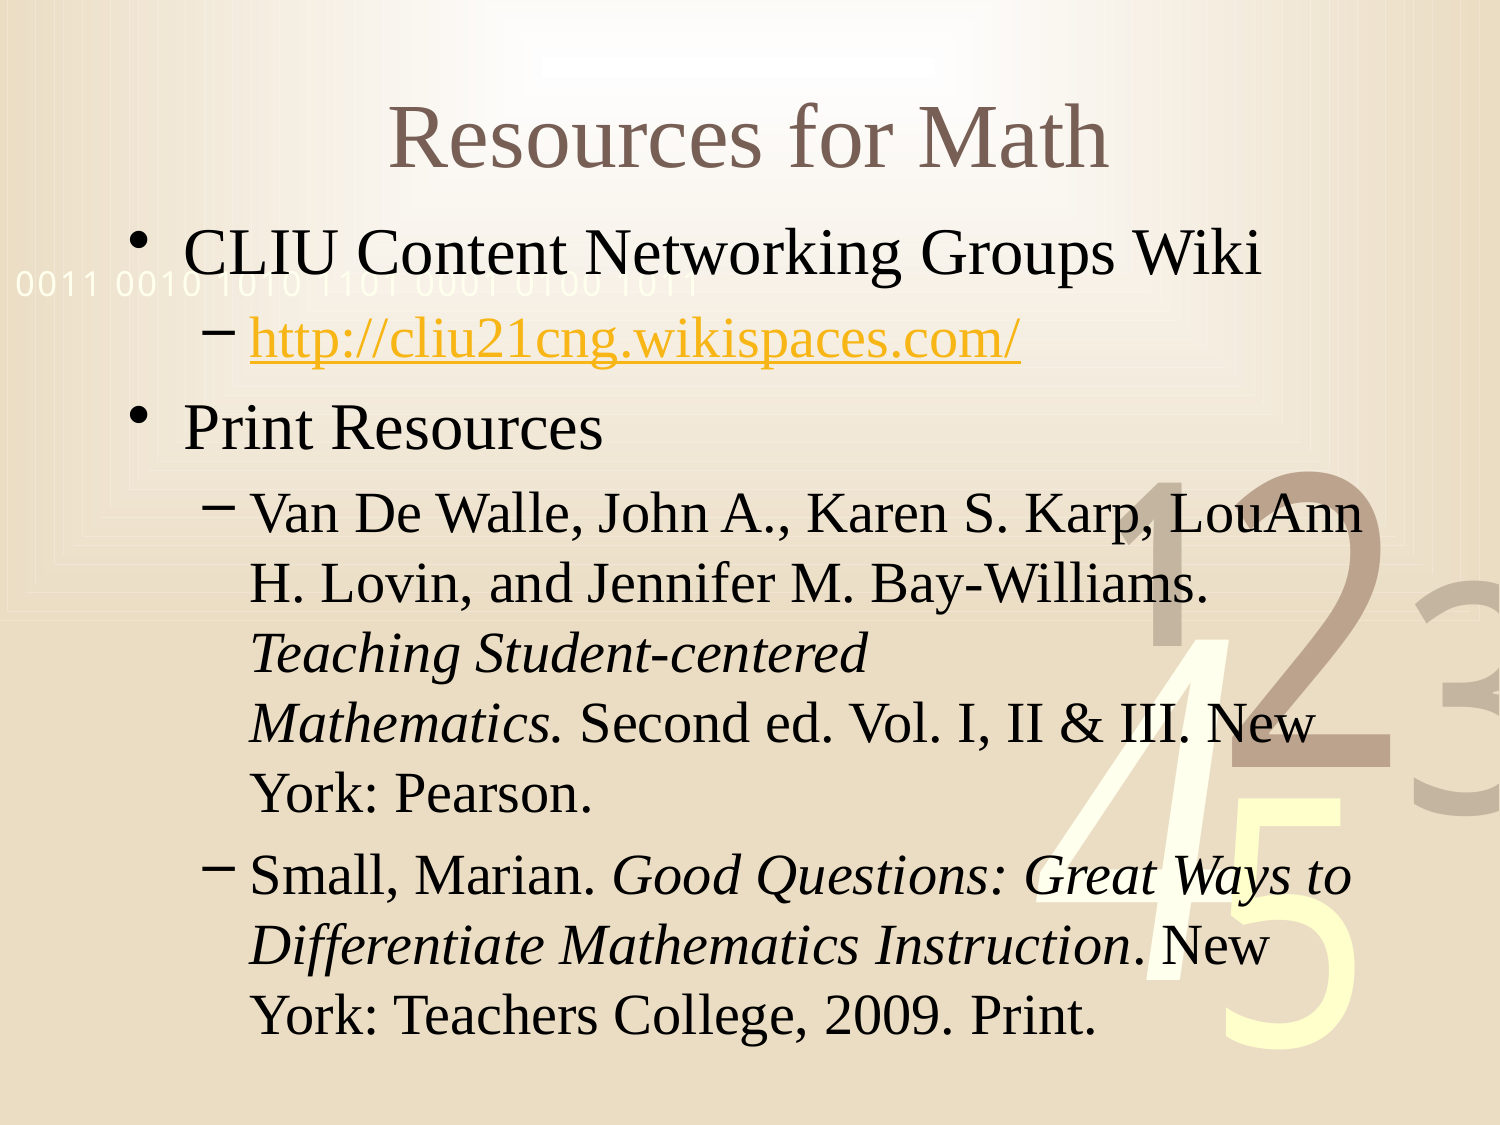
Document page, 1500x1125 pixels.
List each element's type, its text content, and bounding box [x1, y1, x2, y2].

list CLIU Content Networking Groups Wiki http://cliu21cng.wikispaces.com/ Print Resources Van De Walle, John A., Karen S. Karp, LouAnn H. Lovin, and Jennifer M. Bay-Williams. Teaching Student-centered Mathematics. Second ed. Vol. I, II & III. New York: Pearson. Small, Marian. Good Questions: Great Ways to Differentiate Mathematics Instruction. New York: Teachers College, 2009. Print. [112, 199, 1388, 1076]
title Resources for Math [112, 37, 1388, 199]
